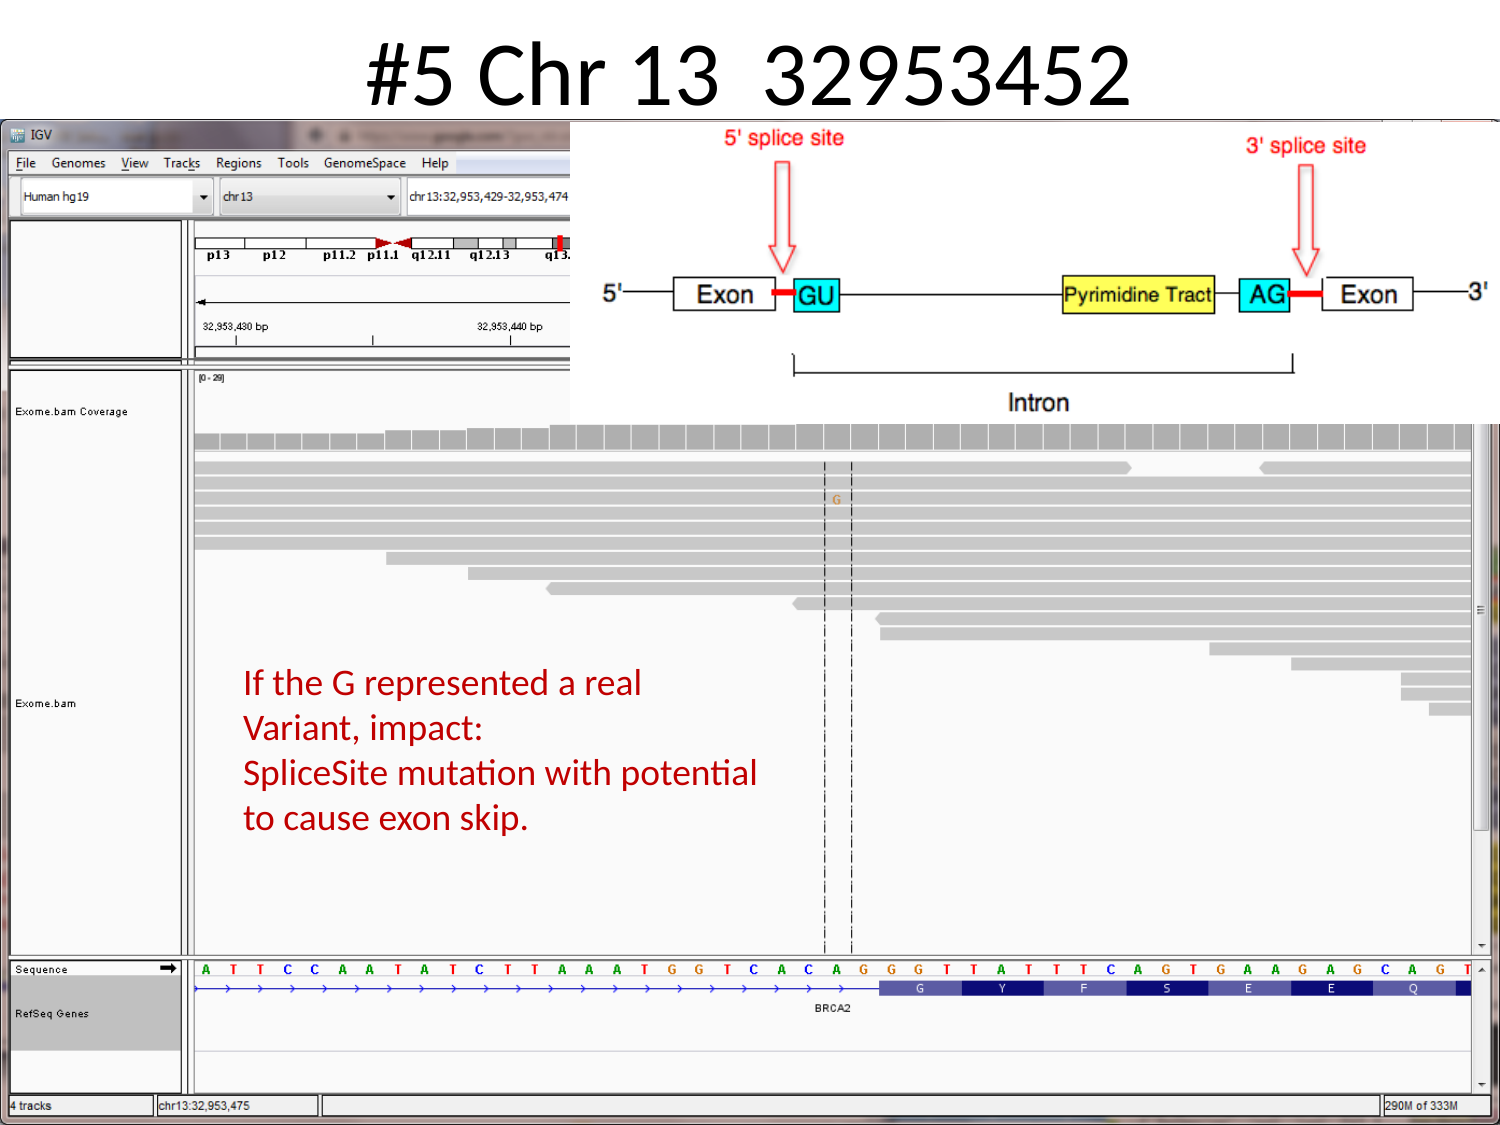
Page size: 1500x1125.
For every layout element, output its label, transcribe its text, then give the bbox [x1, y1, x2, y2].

picture [0, 119, 1500, 1125]
title #5 Chr 13 32953452 [75, 0, 1425, 118]
